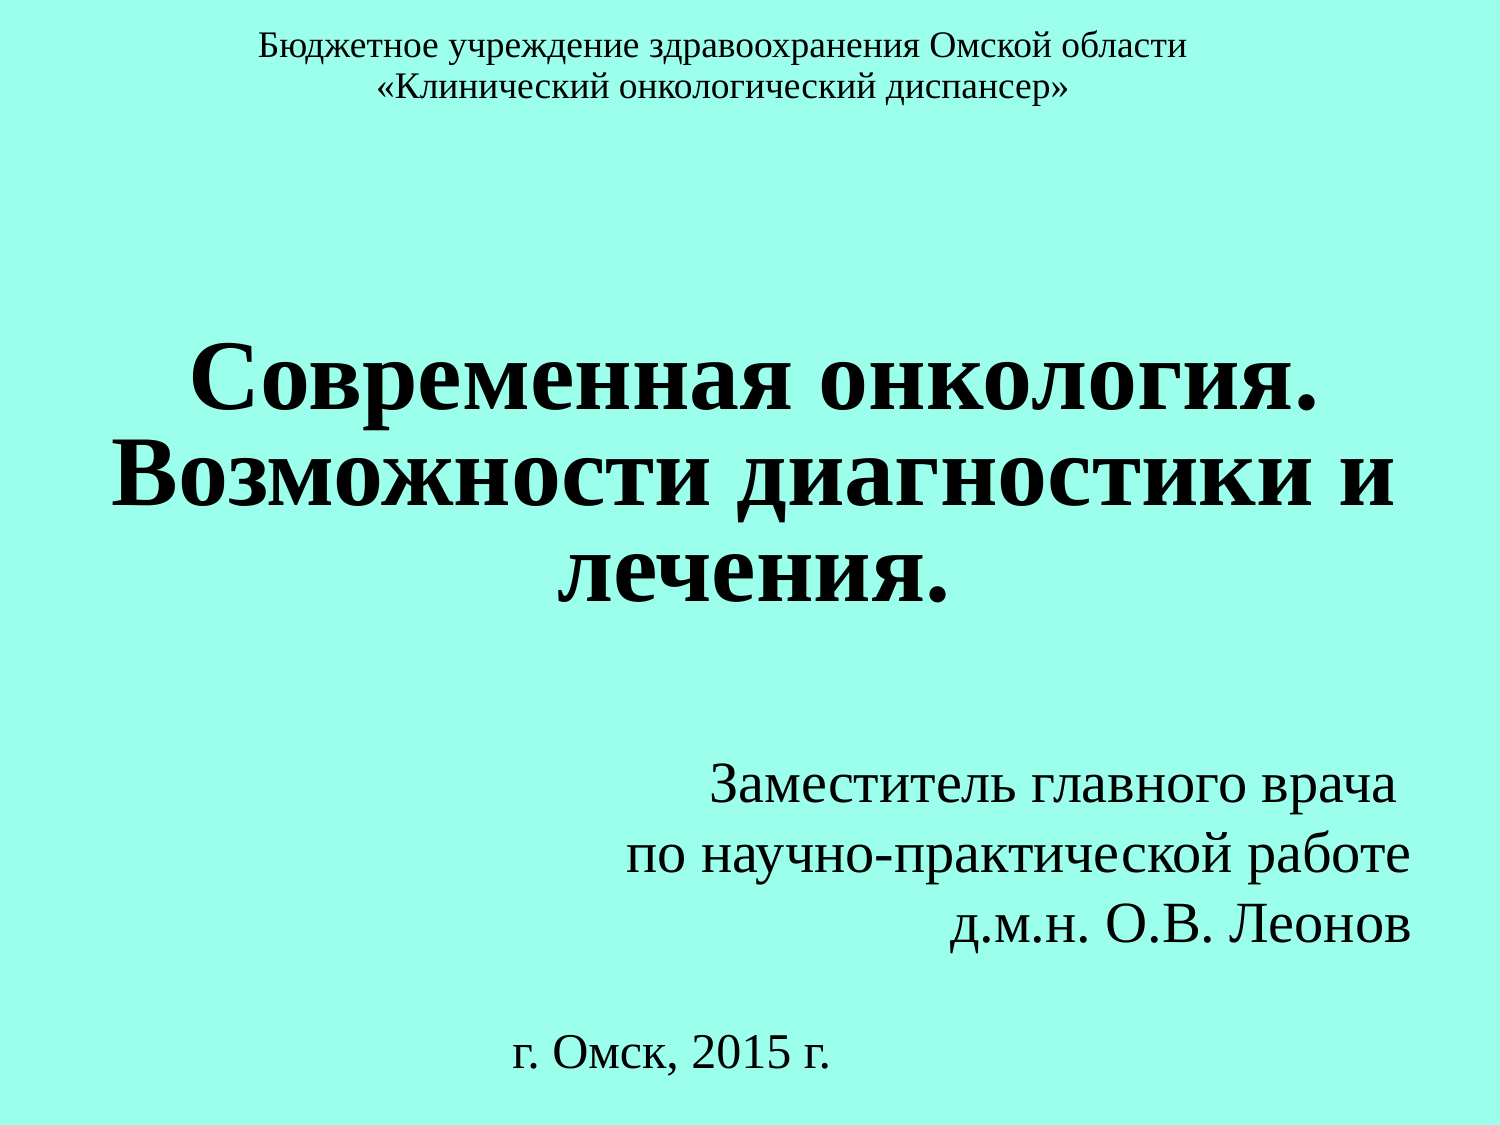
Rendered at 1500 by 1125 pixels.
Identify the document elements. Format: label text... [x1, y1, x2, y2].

text_box Заместитель главного врача по научно-практической работе д.м.н. О.В. Леонов [611, 736, 1427, 962]
text_box Бюджетное учреждение здравоохранения Омской области «Клинический онкологический диспансер» [166, 21, 1280, 114]
title Современная онкология. Возможности диагностики и лечения. [19, 324, 1490, 628]
text_box г. Омск, 2015 г. [146, 1018, 1197, 1090]
